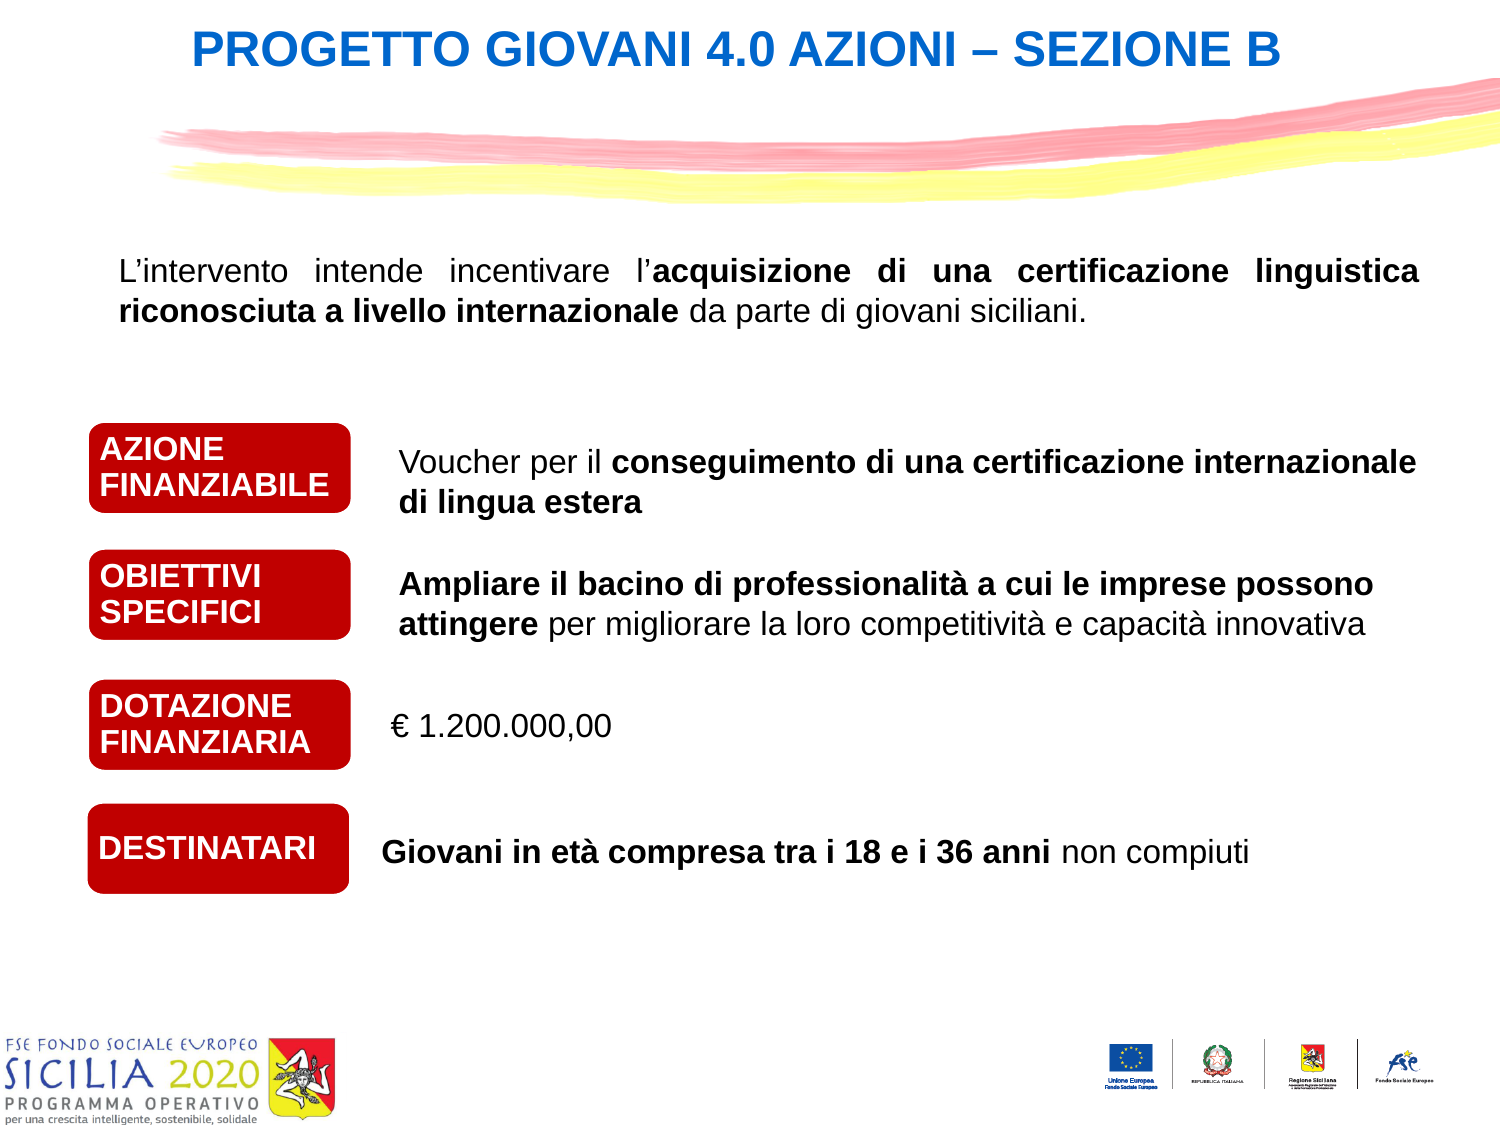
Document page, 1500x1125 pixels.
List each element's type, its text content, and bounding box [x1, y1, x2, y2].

text_box Voucher per il conseguimento di una certificazione internazionale di lingua estera [383, 422, 1447, 539]
text_box L’intervento intende incentivare l’acquisizione di una certificazione linguistica riconosciuta a livello internazionale da parte di giovani siciliani. [103, 242, 1436, 337]
text_box DESTINATARI [83, 799, 354, 899]
picture [0, 1031, 348, 1125]
text_box DOTAZIONE FINANZIARIA [84, 675, 355, 775]
text_box AZIONE FINANZIABILE [84, 418, 355, 518]
picture [100, 77, 1500, 209]
picture [1080, 1034, 1447, 1107]
text_box OBIETTIVI SPECIFICI [84, 545, 355, 645]
text_box € 1.200.000,00 [375, 680, 904, 770]
text_box PROGETTO GIOVANI 4.0 AZIONI – SEZIONE B [68, 9, 1420, 84]
text_box Giovani in età compresa tra i 18 e i 36 anni non compiuti [366, 825, 1286, 876]
text_box Ampliare il bacino di professionalità a cui le imprese possono attingere per migliorare la loro competitività e capacità innovativa [383, 555, 1397, 650]
